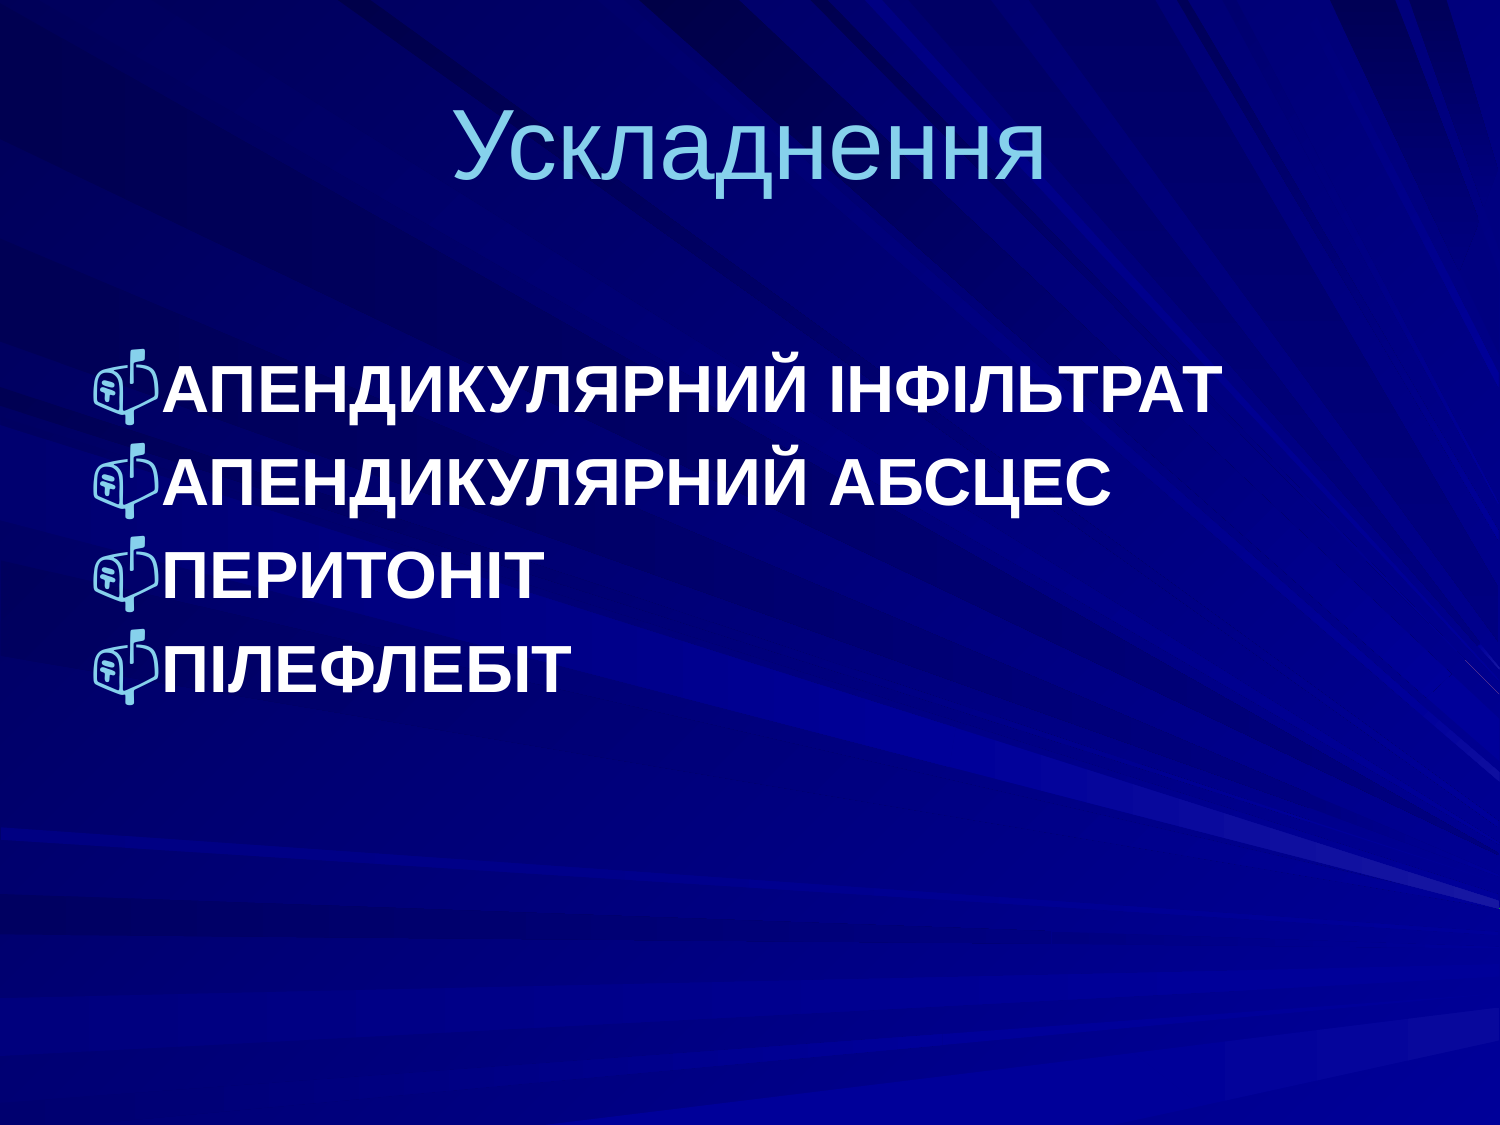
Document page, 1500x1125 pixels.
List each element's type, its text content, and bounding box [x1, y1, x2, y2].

title Ускладнення [75, 45, 1425, 234]
list АПЕНДИКУЛЯРНИЙ ІНФІЛЬТРАТ АПЕНДИКУЛЯРНИЙ АБСЦЕС ПЕРИТОНІТ ПІЛЕФЛЕБІТ [75, 338, 1500, 1005]
